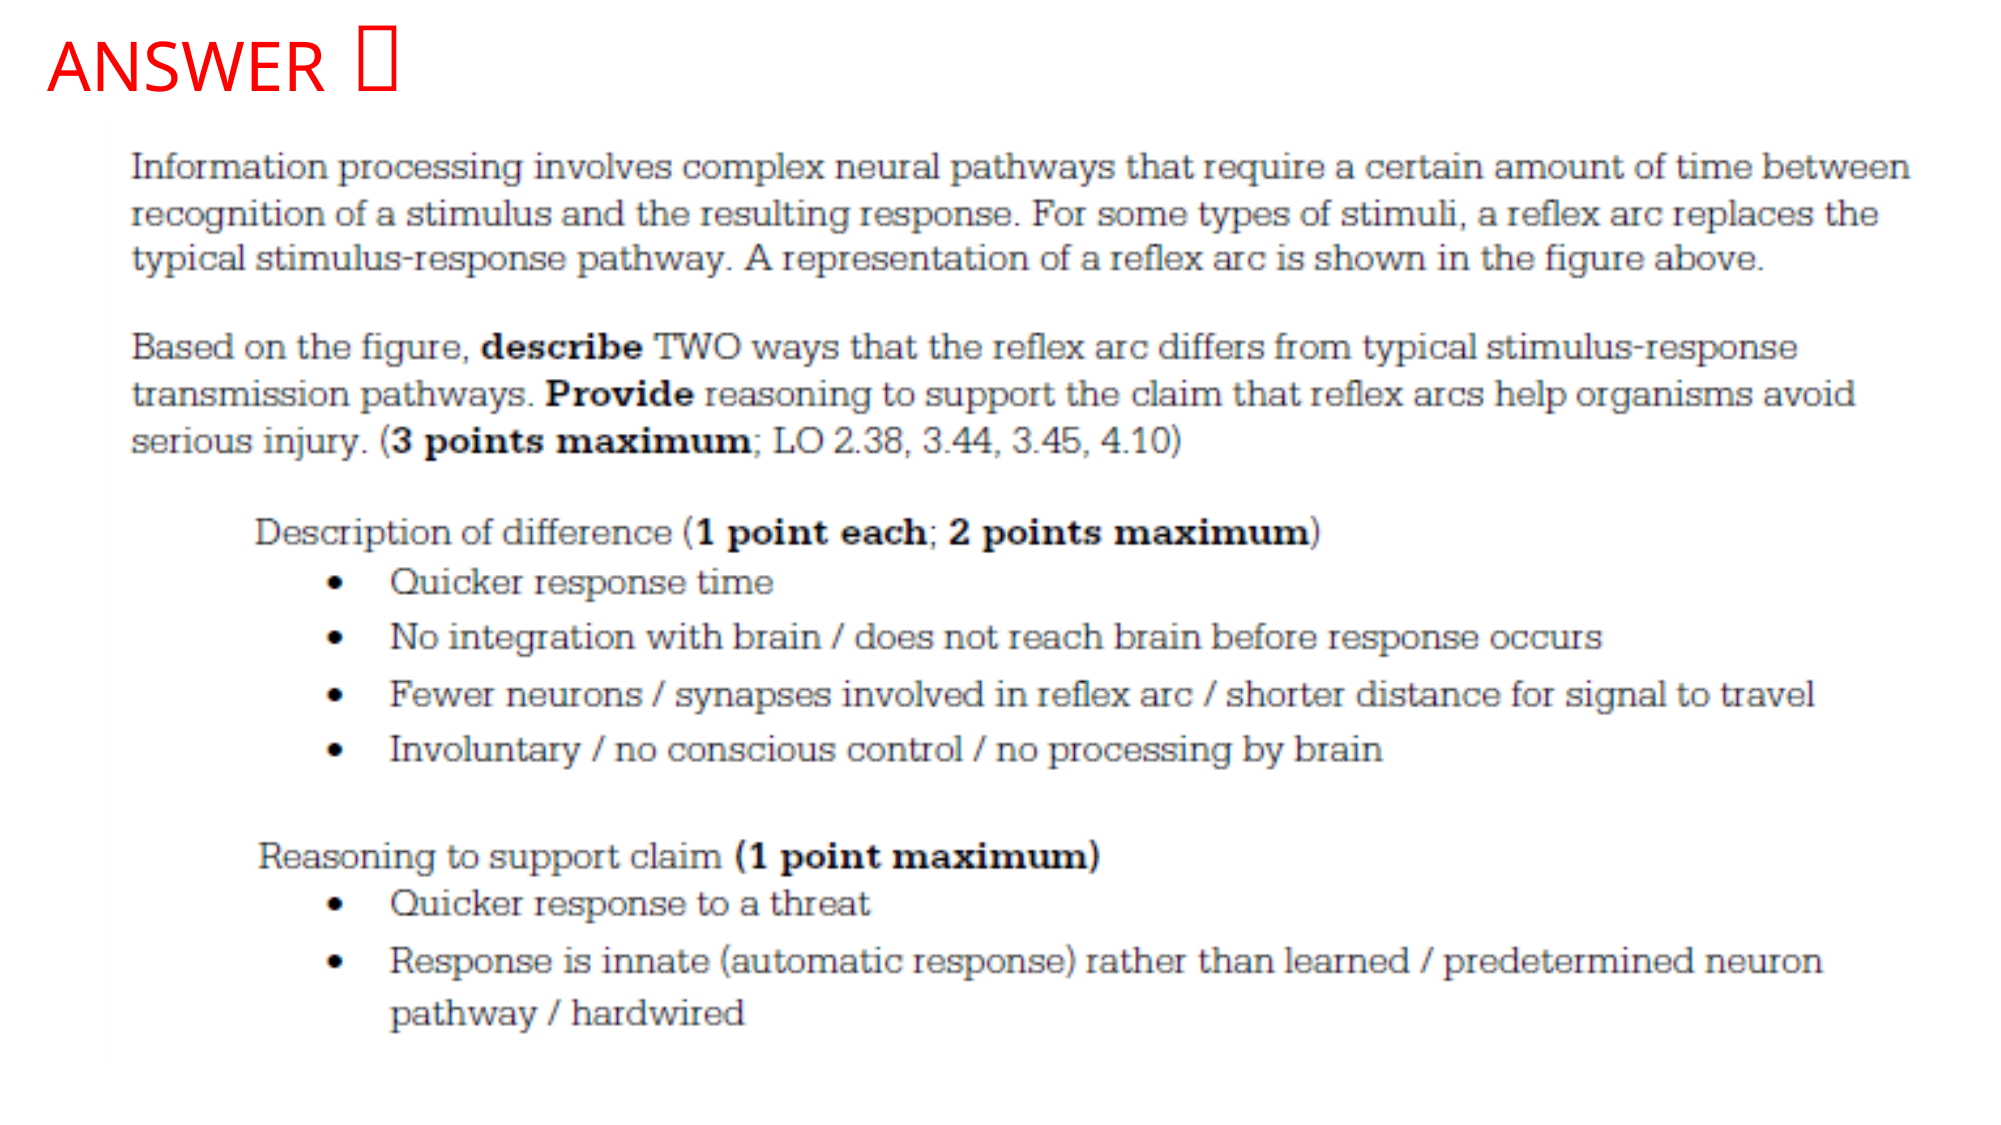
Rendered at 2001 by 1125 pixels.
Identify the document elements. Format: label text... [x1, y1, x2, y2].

picture [108, 122, 1946, 1060]
text_box ANSWER  [32, 0, 522, 123]
